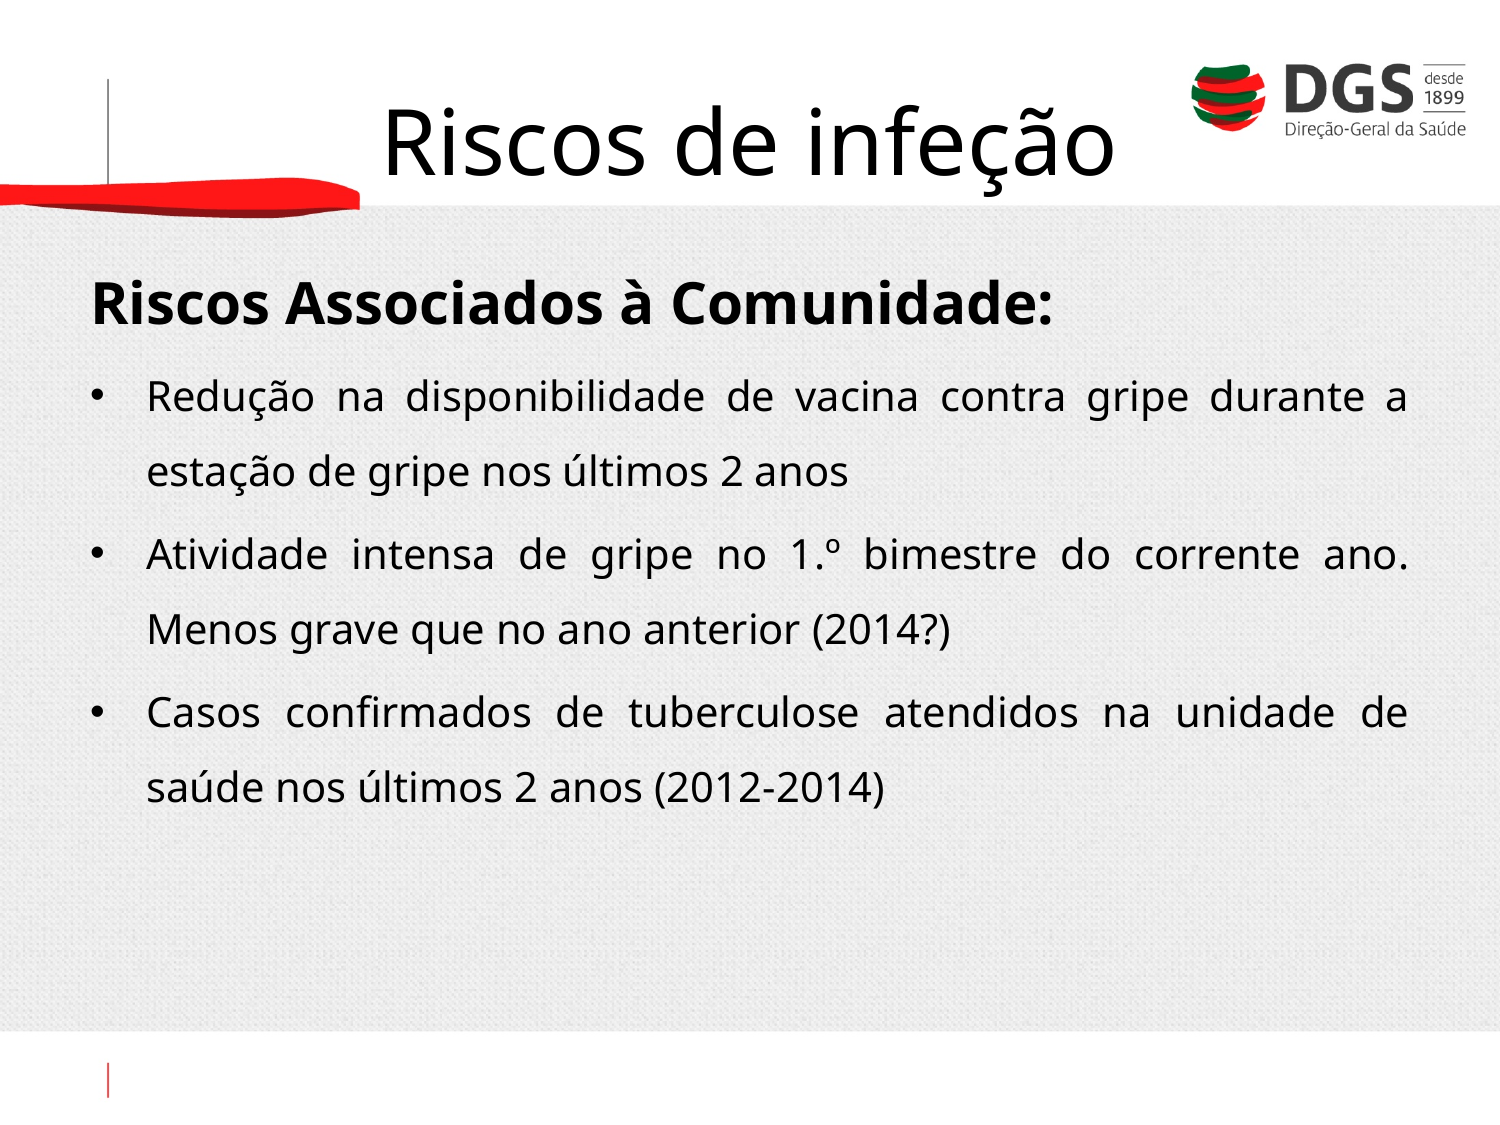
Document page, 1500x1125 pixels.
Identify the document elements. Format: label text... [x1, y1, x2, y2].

title Riscos de infeção [74, 44, 1426, 233]
picture [0, 0, 1500, 1125]
list Riscos Associados à Comunidade: Redução na disponibilidade de vacina contra gripe durante a estação de gripe nos últimos 2 anos Atividade intensa de gripe no 1.º bimestre do corrente ano. Menos grave que no ano anterior (2014?) Casos confirmados de tuberculose atendidos na unidade de saúde nos últimos 2 anos (2012-2014) [74, 258, 1426, 1006]
